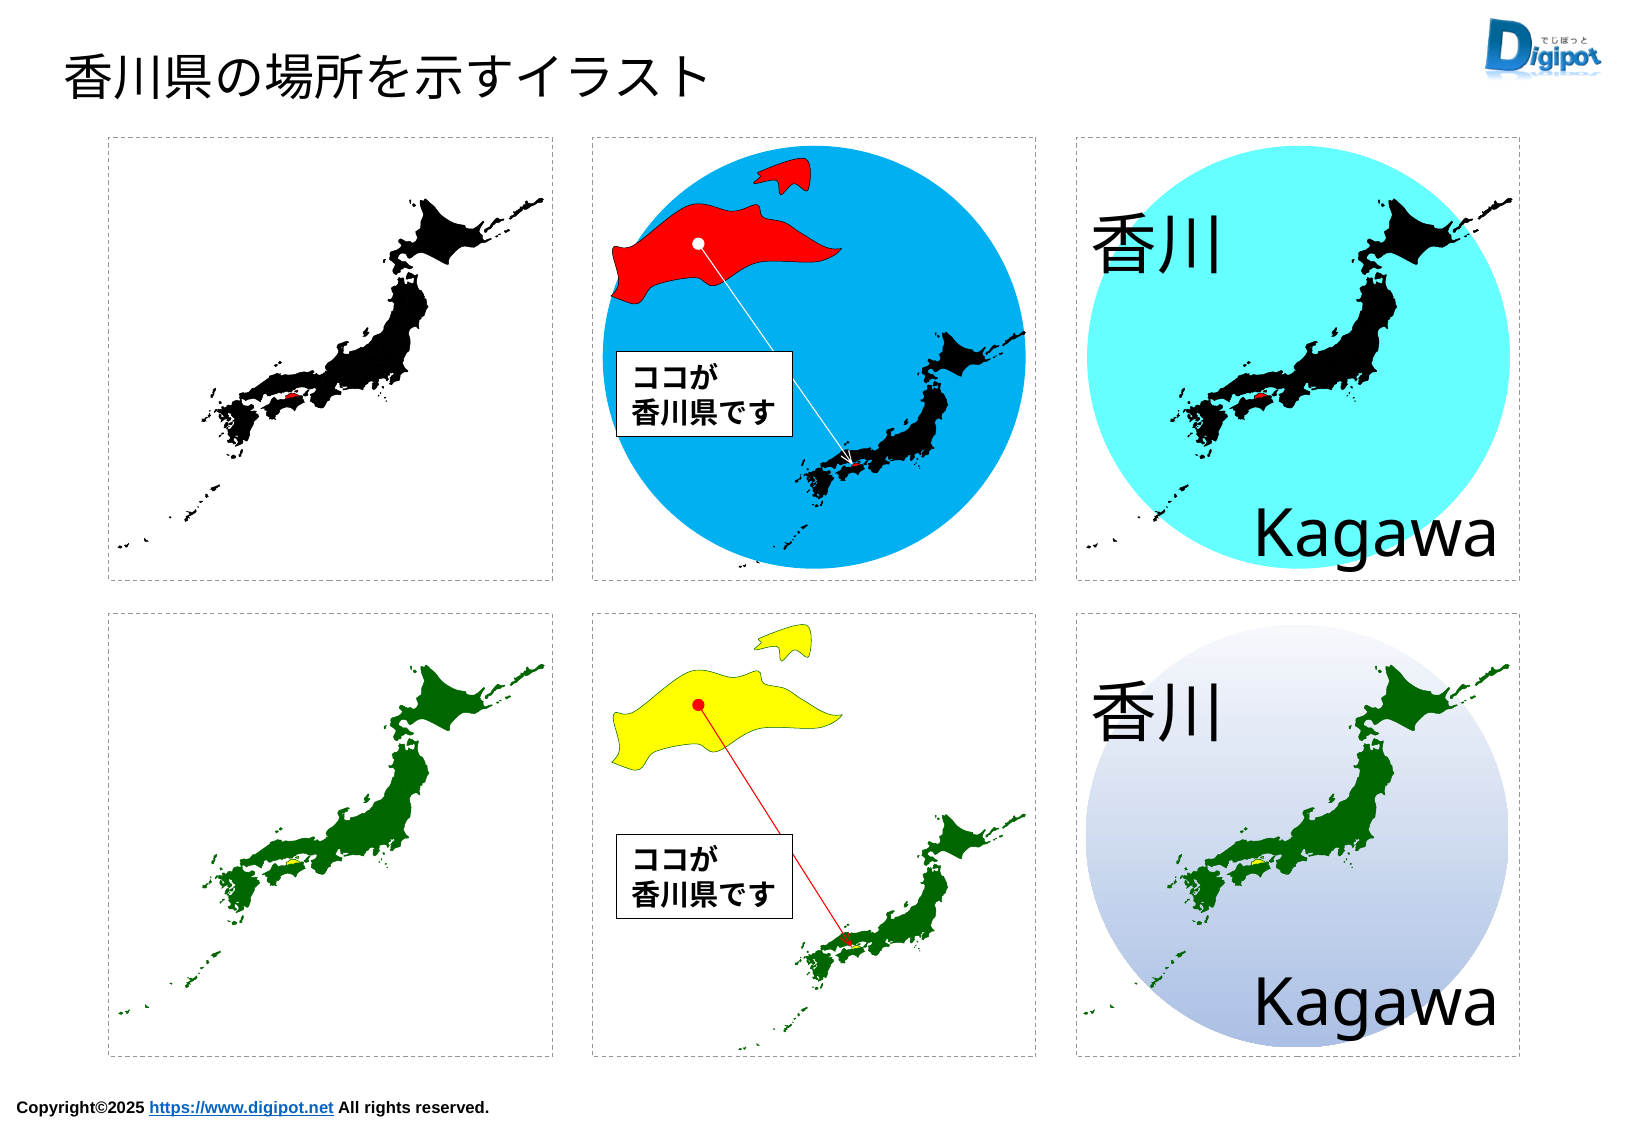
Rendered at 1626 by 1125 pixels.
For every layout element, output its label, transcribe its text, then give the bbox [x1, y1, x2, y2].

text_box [611, 624, 1026, 1050]
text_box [602, 145, 1026, 569]
picture [1485, 18, 1602, 82]
text_box 香川県の場所を示すイラスト [49, 38, 728, 113]
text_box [118, 664, 545, 1015]
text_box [117, 198, 544, 549]
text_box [1074, 624, 1520, 1048]
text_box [1074, 145, 1520, 579]
